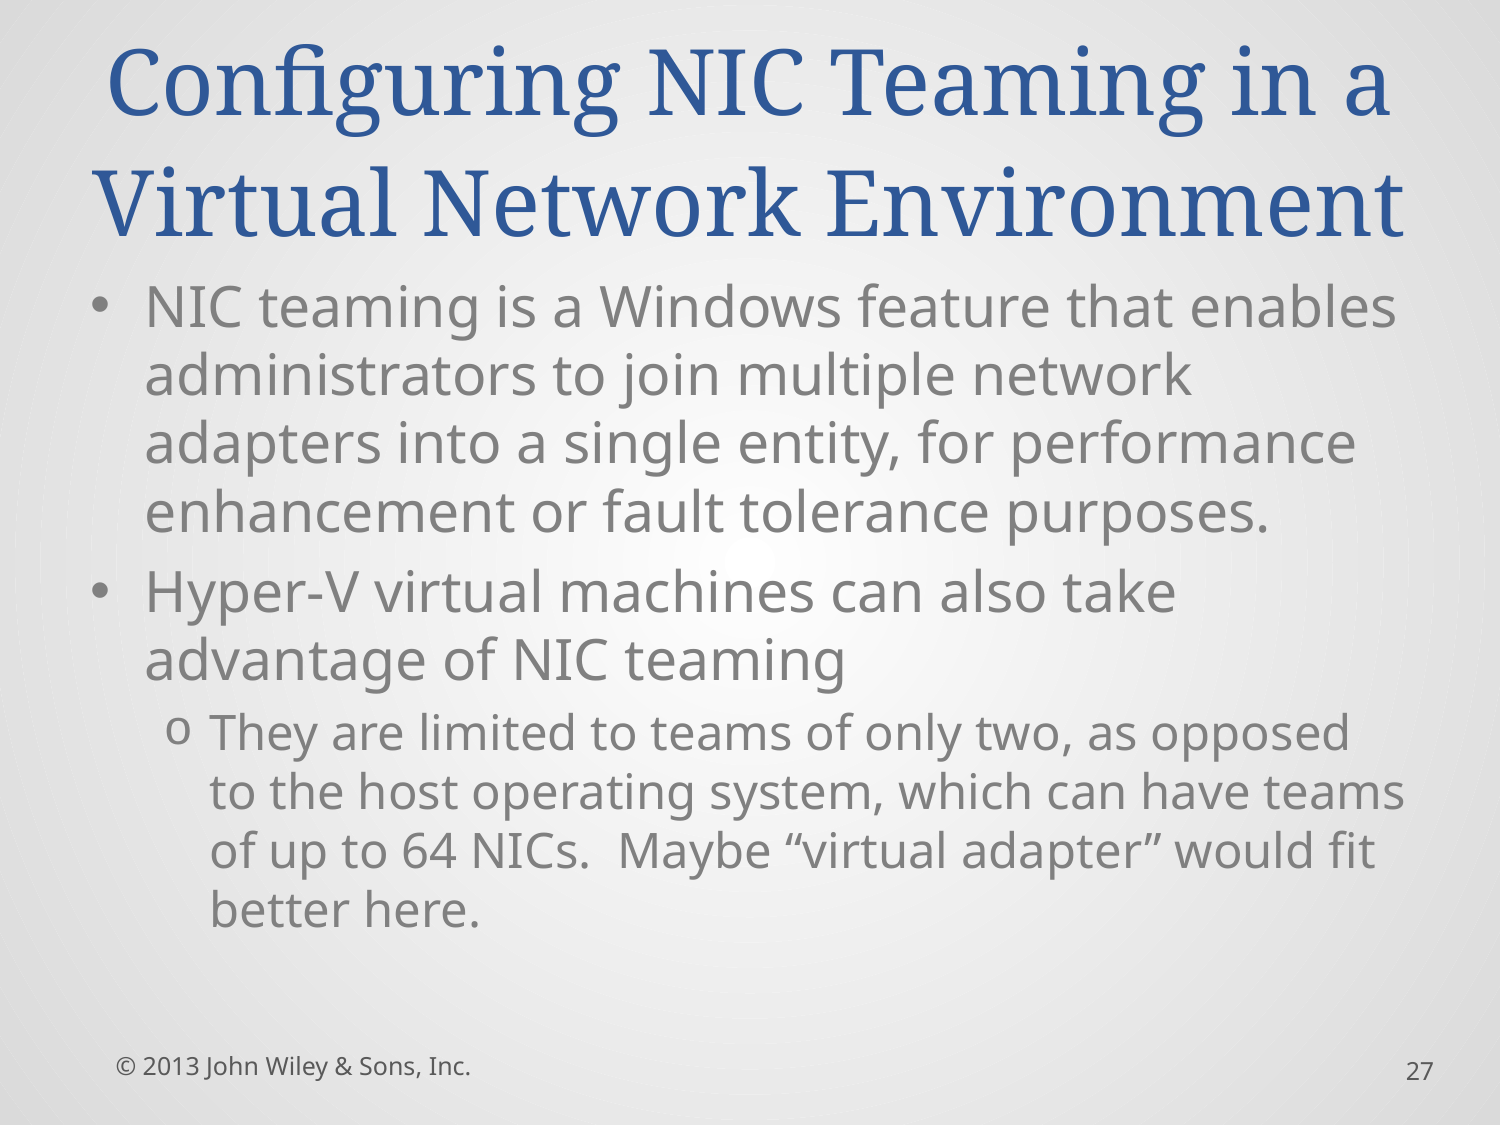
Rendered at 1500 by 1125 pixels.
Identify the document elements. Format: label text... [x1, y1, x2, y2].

title Configuring NIC Teaming in a Virtual Network Environment [75, 0, 1425, 262]
footer © 2013 John Wiley & Sons, Inc. [108, 1037, 576, 1098]
slide_number 27 [1401, 1042, 1494, 1103]
list NIC teaming is a Windows feature that enables administrators to join multiple network adapters into a single entity, for performance enhancement or fault tolerance purposes. Hyper-V virtual machines can also take advantage of NIC teaming They are limited to teams of only two, as opposed to the host operating system, which can have teams of up to 64 NICs. Maybe “virtual adapter” would fit better here. [75, 262, 1425, 1005]
